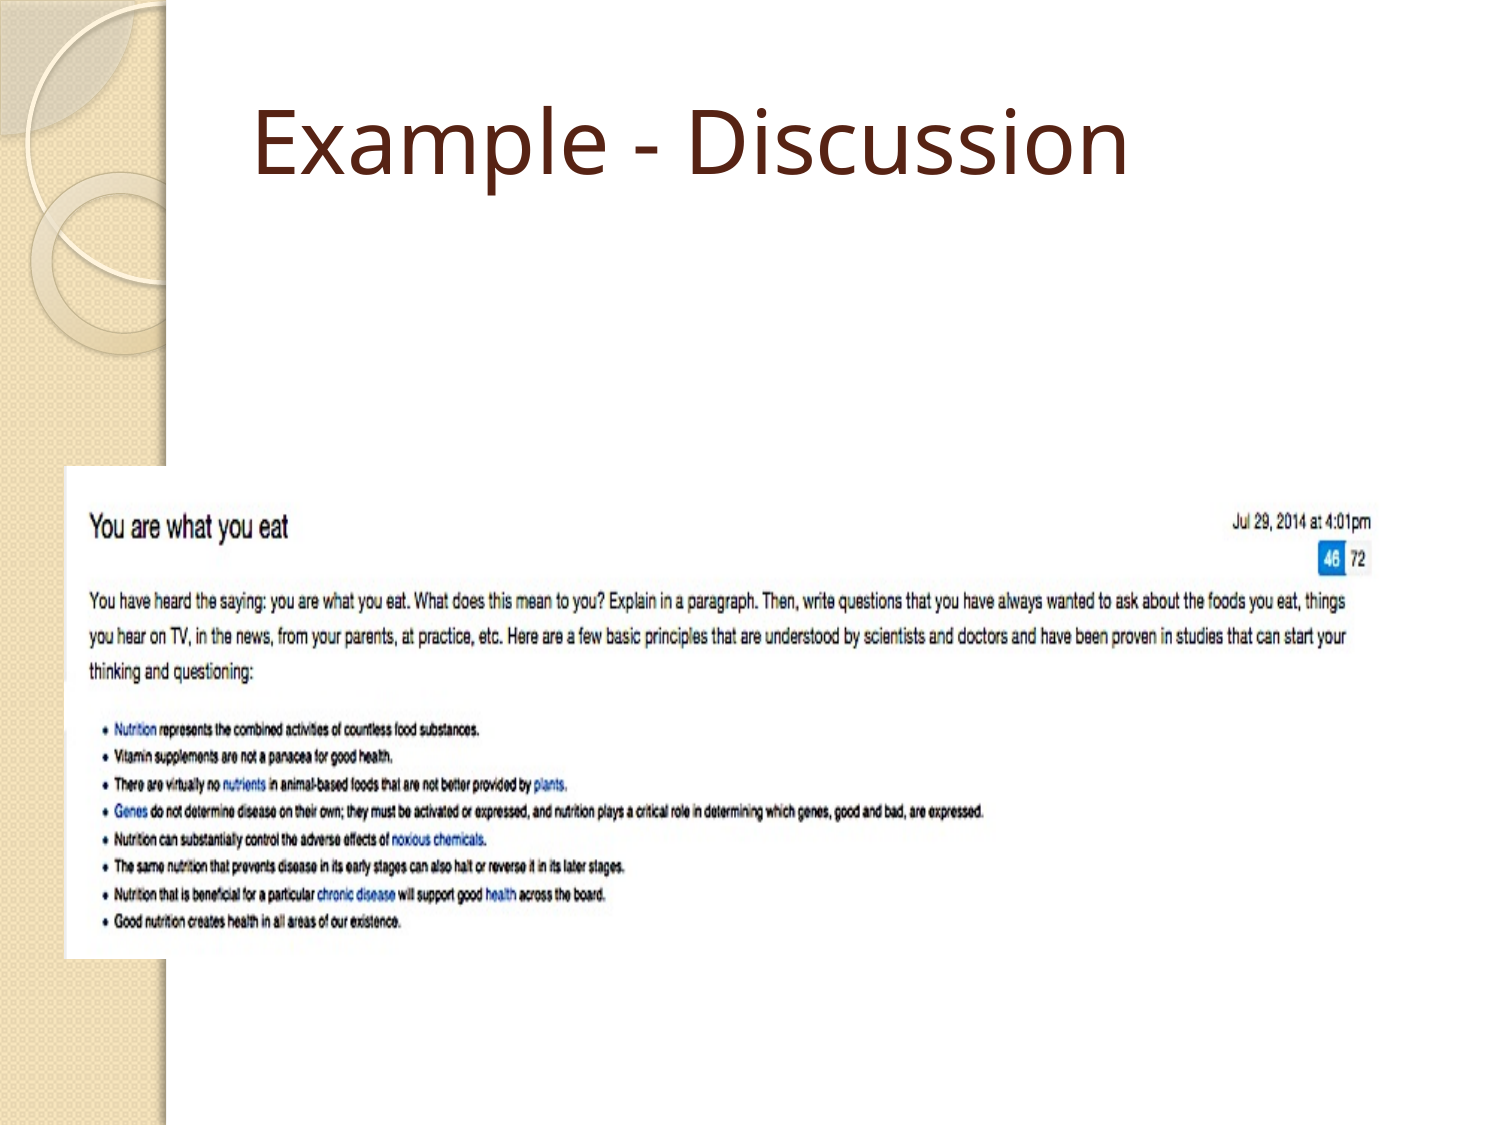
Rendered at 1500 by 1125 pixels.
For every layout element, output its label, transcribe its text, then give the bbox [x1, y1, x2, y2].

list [0, 234, 1500, 1023]
title Example - Discussion [235, 45, 1466, 231]
